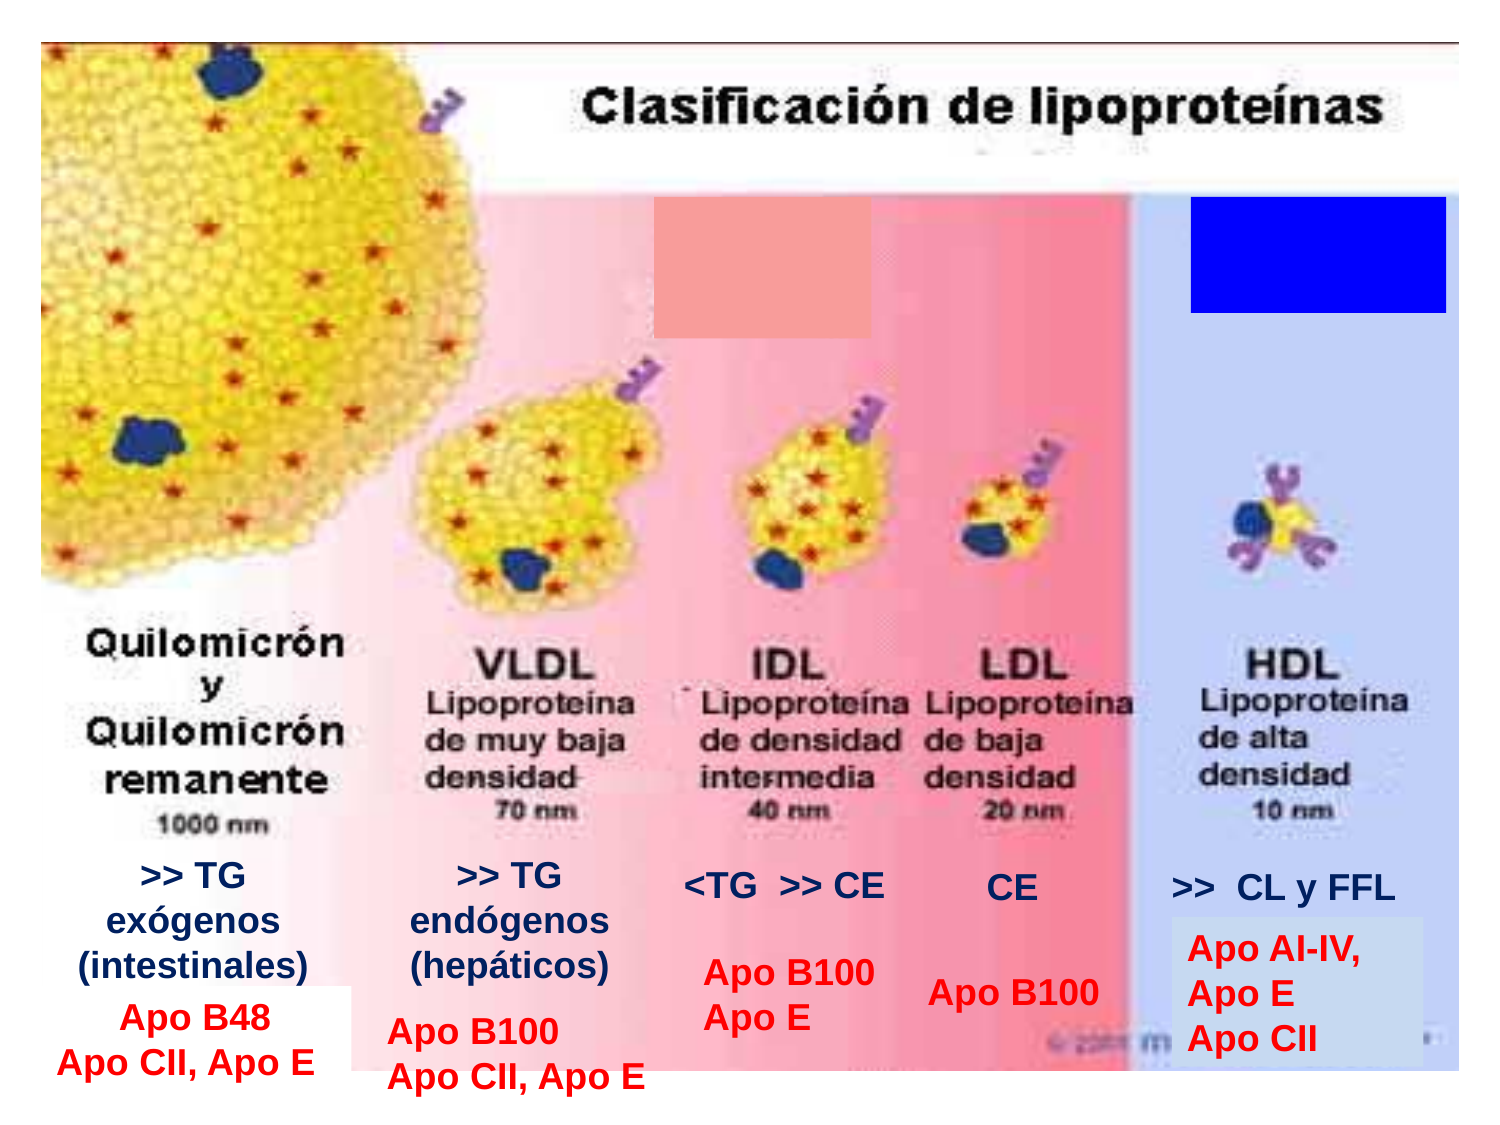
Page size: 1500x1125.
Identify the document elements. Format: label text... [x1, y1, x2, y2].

text_box Apo B100 Apo CII, Apo E [371, 1078, 668, 1105]
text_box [40, 42, 1460, 1071]
text_box Apo B48 Apo CII, Apo E [41, 1077, 352, 1091]
